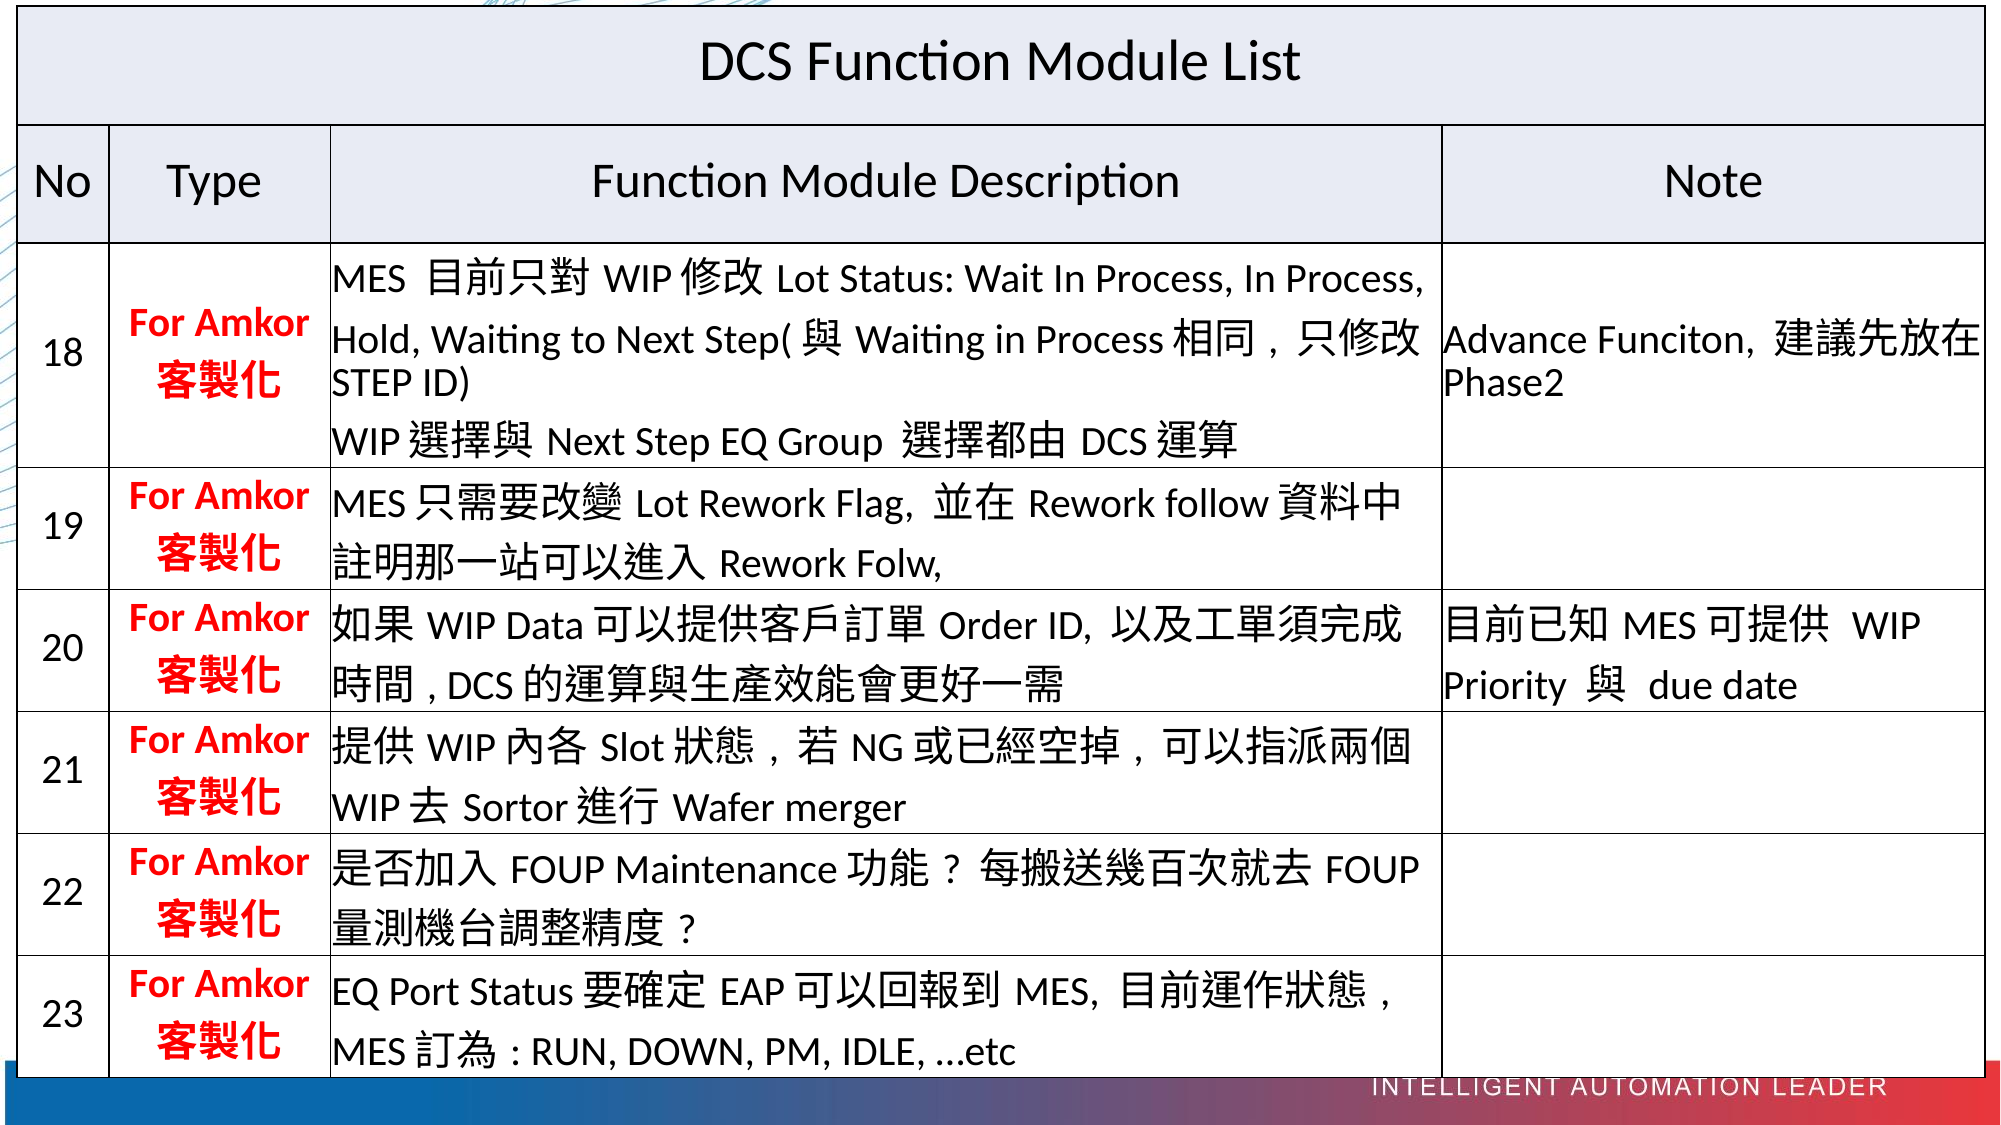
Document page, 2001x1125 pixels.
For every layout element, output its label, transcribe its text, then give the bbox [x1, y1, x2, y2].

picture [0, 0, 2001, 1125]
table_cell EQ Port Status要確定EAP可以回報到MES, 目前運作狀態, MES訂為: RUN, DOWN, PM, IDLE, …etc [331, 956, 1441, 1077]
table_header DCS Function Module List [18, 7, 1984, 124]
table_cell For Amkor 客製化 [110, 712, 330, 833]
table_cell 19 [18, 468, 108, 589]
table_cell 提供WIP內各Slot狀態, 若NG或已經空掉, 可以指派兩個WIP去Sortor進行Wafer merger [331, 712, 1441, 833]
table_cell [1443, 712, 1984, 833]
table_cell [1443, 834, 1984, 955]
table_cell For Amkor 客製化 [110, 244, 330, 467]
table_cell 23 [18, 956, 108, 1077]
table_cell 22 [18, 834, 108, 955]
table_cell 如果WIP Data可以提供客戶訂單Order ID, 以及工單須完成時間, DCS的運算與生產效能會更好一需 [331, 590, 1441, 711]
table_cell No [18, 126, 108, 242]
table_cell For Amkor 客製化 [110, 468, 330, 589]
table_cell 20 [18, 590, 108, 711]
table_cell 是否加入FOUP Maintenance功能? 每搬送幾百次就去FOUP量測機台調整精度? [331, 834, 1441, 955]
table_cell [1443, 468, 1984, 589]
table_cell For Amkor 客製化 [110, 956, 330, 1077]
table_cell 18 [18, 244, 108, 467]
table_cell For Amkor 客製化 [110, 590, 330, 711]
table_cell MES只需要改變Lot Rework Flag, 並在Rework follow資料中註明那一站可以進入Rework Folw, [331, 468, 1441, 589]
table_cell 21 [18, 712, 108, 833]
table_cell Type [110, 126, 330, 242]
table_cell 目前已知MES可提供 WIP Priority 與 due date [1443, 590, 1984, 711]
table_cell Note [1443, 126, 1984, 242]
table_cell For Amkor 客製化 [110, 834, 330, 955]
table_cell Function Module Description [331, 126, 1441, 242]
table_cell Advance Funciton, 建議先放在Phase2 [1443, 244, 1984, 467]
footer [1877, 1065, 2000, 1125]
table_cell MES 目前只對WIP修改Lot Status: Wait In Process, In Process, Hold, Waiting to Next Step(與Waiting in Process相同, 只修改STEP ID) WIP選擇與Next Step EQ Group 選擇都由DCS運算 [331, 244, 1441, 467]
table_cell [1443, 956, 1984, 1077]
